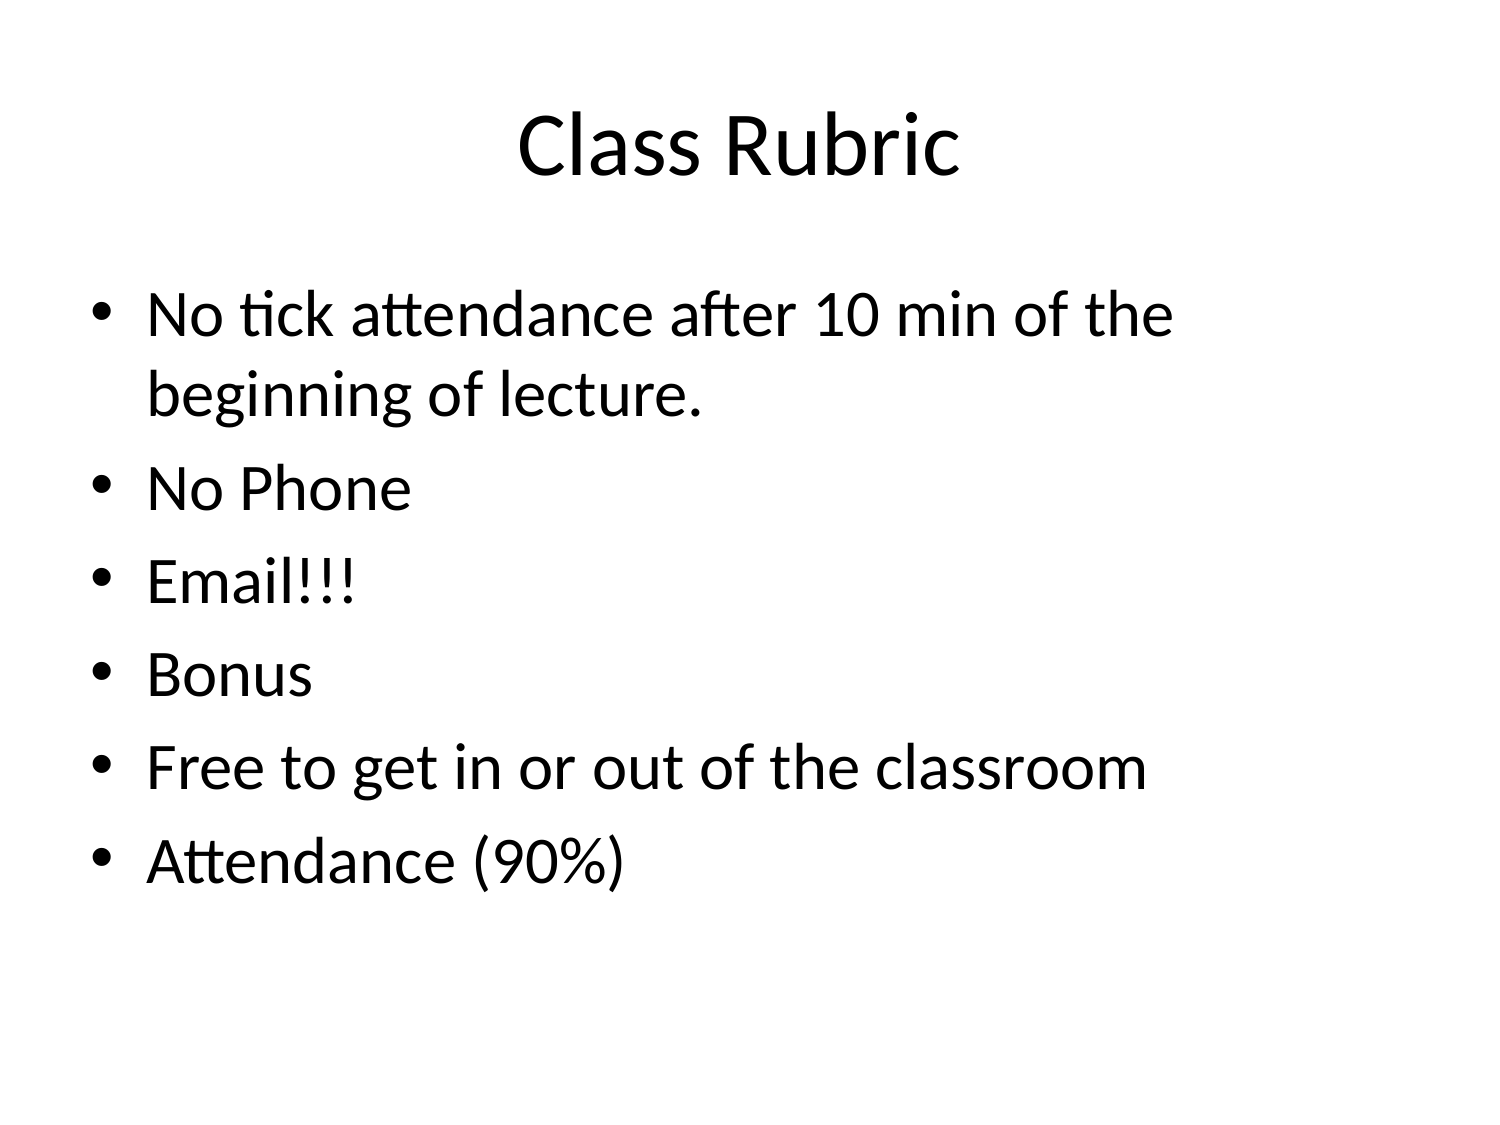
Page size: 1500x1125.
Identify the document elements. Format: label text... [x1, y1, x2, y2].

list No tick attendance after 10 min of the beginning of lecture. No Phone Email!!! Bonus Free to get in or out of the classroom Attendance (90%) [75, 262, 1425, 1005]
title Class Rubric [75, 45, 1425, 233]
